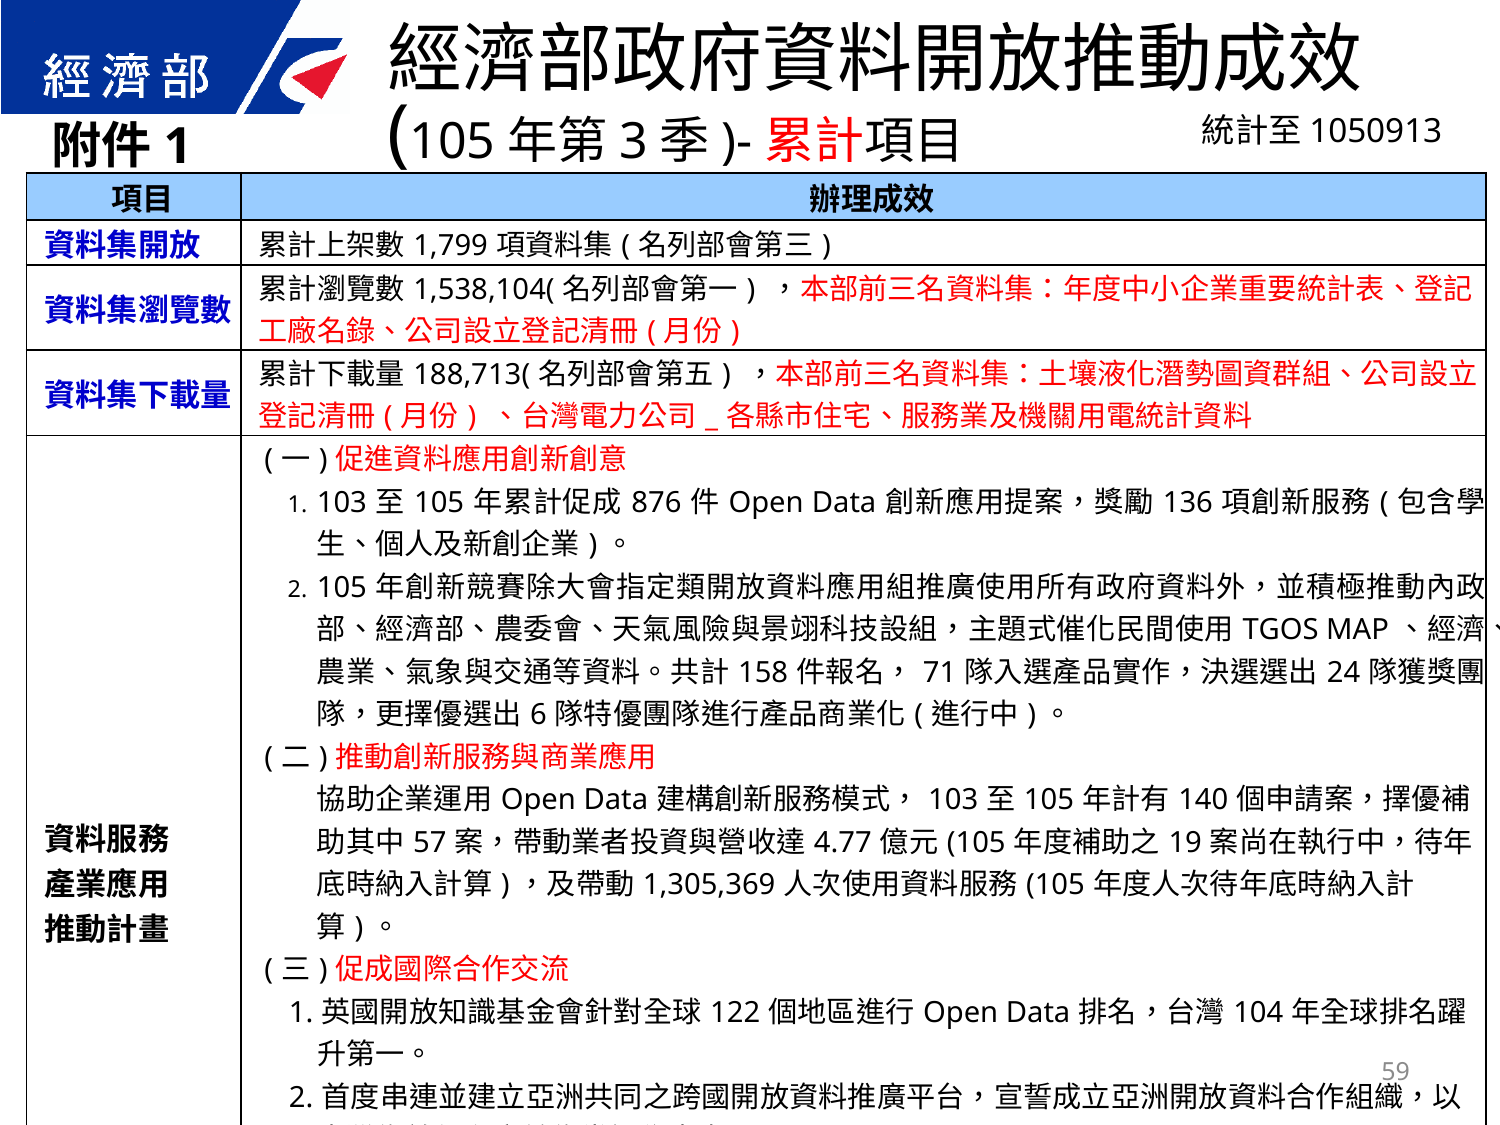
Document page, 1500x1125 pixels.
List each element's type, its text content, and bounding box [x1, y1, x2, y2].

table_cell 資料集下載量 [27, 351, 240, 435]
picture [0, 0, 350, 114]
text_box 附件1 [36, 105, 220, 181]
table_cell 資料集瀏覽數 [27, 266, 240, 349]
table_cell 資料服務 產業應用 推動計畫 [27, 436, 240, 1125]
table_header 辦理成效 [242, 174, 1485, 219]
slide_number 59 [1074, 1042, 1425, 1103]
table_cell 累計上架數1,799項資料集(名列部會第三) [242, 221, 1485, 264]
text_box 經濟部政府資料開放推動成效 (105年第3季)-累計項目 [371, 18, 1500, 182]
table_cell 累計下載量188,713(名列部會第五) ，本部前三名資料集：土壤液化潛勢圖資群組、公司設立登記清冊(月份) 、台灣電力公司_各縣市住宅、服務業及機關用電統計資料 [242, 351, 1485, 435]
table_cell 資料集開放 [27, 221, 240, 264]
text_box 統計至1050913 [1186, 101, 1471, 157]
table_cell (一)促進資料應用創新創意 103至105年累計促成876件Open Data創新應用提案，獎勵136項創新服務(包含學生、個人及新創企業)。 105年創新競賽除大會指定類開放資料應用組推廣使用所有政府資料外，並積極推動內政部、經濟部、農委會、天氣風險與景翊科技設組，主題式催化民間使用TGOS MAP、經濟、農業、氣象與交通等資料。共計158件報名，71隊入選產品實作，決選選出24隊獲獎團隊，更擇優選出6隊特優團隊進行產品商業化(進行中)。 (二)推動創新服務與商業應用 協助企業運用Open Data建構創新服務模式，103至105年計有140個申請案，擇優補助其中57案，帶動業者投資與營收達4.77億元(105年度補助之19案尚在執行中，待年底時納入計算)，及帶動1,305,369人次使用資料服務(105年度人次待年底時納入計算)。 (三)促成國際合作交流 1.英國開放知識基金會針對全球122個地區進行Open Data排名，台灣104年全球排名躍升第一。 2.首度串連並建立亞洲共同之跨國開放資料推廣平台，宣誓成立亞洲開放資料合作組織，以臺灣為首任主席並為常設秘書處。 3.與荷蘭、日本、泰國、印尼進行參訪、合辦競賽活動等交流活動。 (四)強化資料供需交流 透過計畫網站公開需求討論平台、受補助廠商、Open Data聯盟、 廠商拜訪等來源蒐集民間資料需求，共計提報394個資料需求，促成160項資料集開放。 [242, 436, 1485, 1125]
table_header 項目 [27, 174, 240, 219]
table_cell 累計瀏覽數1,538,104(名列部會第一) ，本部前三名資料集：年度中小企業重要統計表、登記工廠名錄、公司設立登記清冊(月份) [242, 266, 1485, 349]
